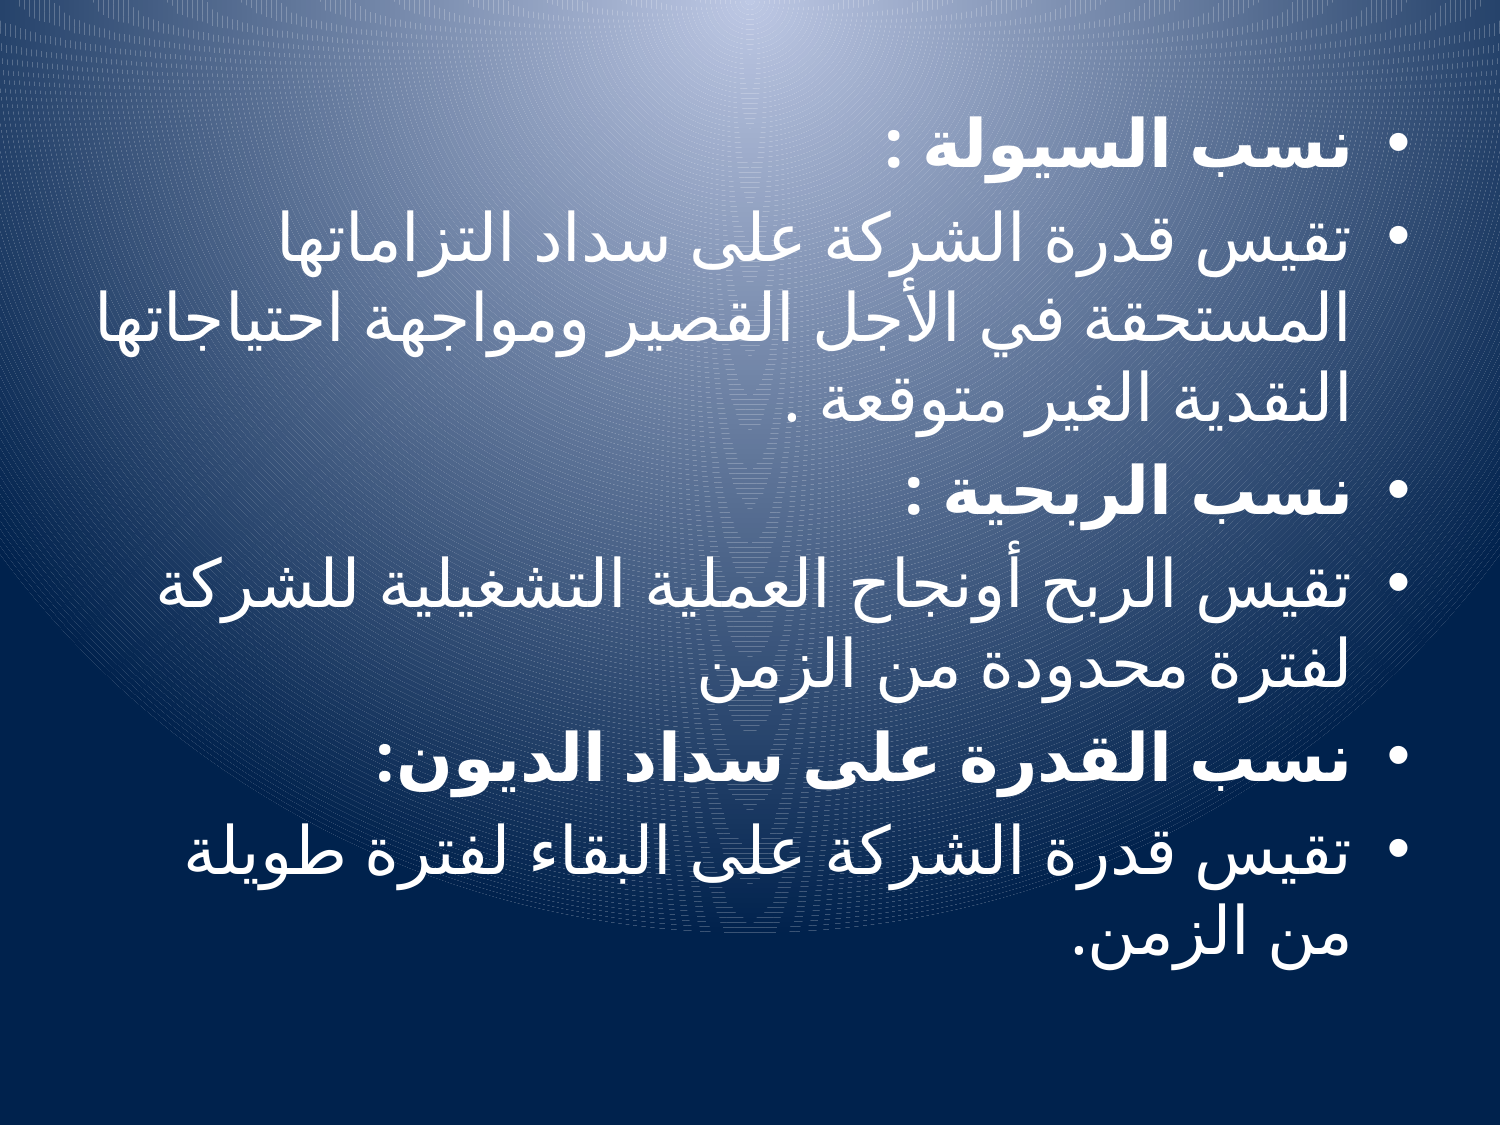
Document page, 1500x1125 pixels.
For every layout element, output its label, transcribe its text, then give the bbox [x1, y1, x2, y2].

list نسب السيولة : تقيس قدرة الشركة على سداد التزاماتها المستحقة في الأجل القصير ومواجهة احتياجاتها النقدية الغير متوقعة . نسب الربحية : تقيس الربح أونجاح العملية التشغيلية للشركة لفترة محدودة من الزمن نسب القدرة على سداد الديون: تقيس قدرة الشركة على البقاء لفترة طويلة من الزمن. [75, 93, 1425, 1005]
